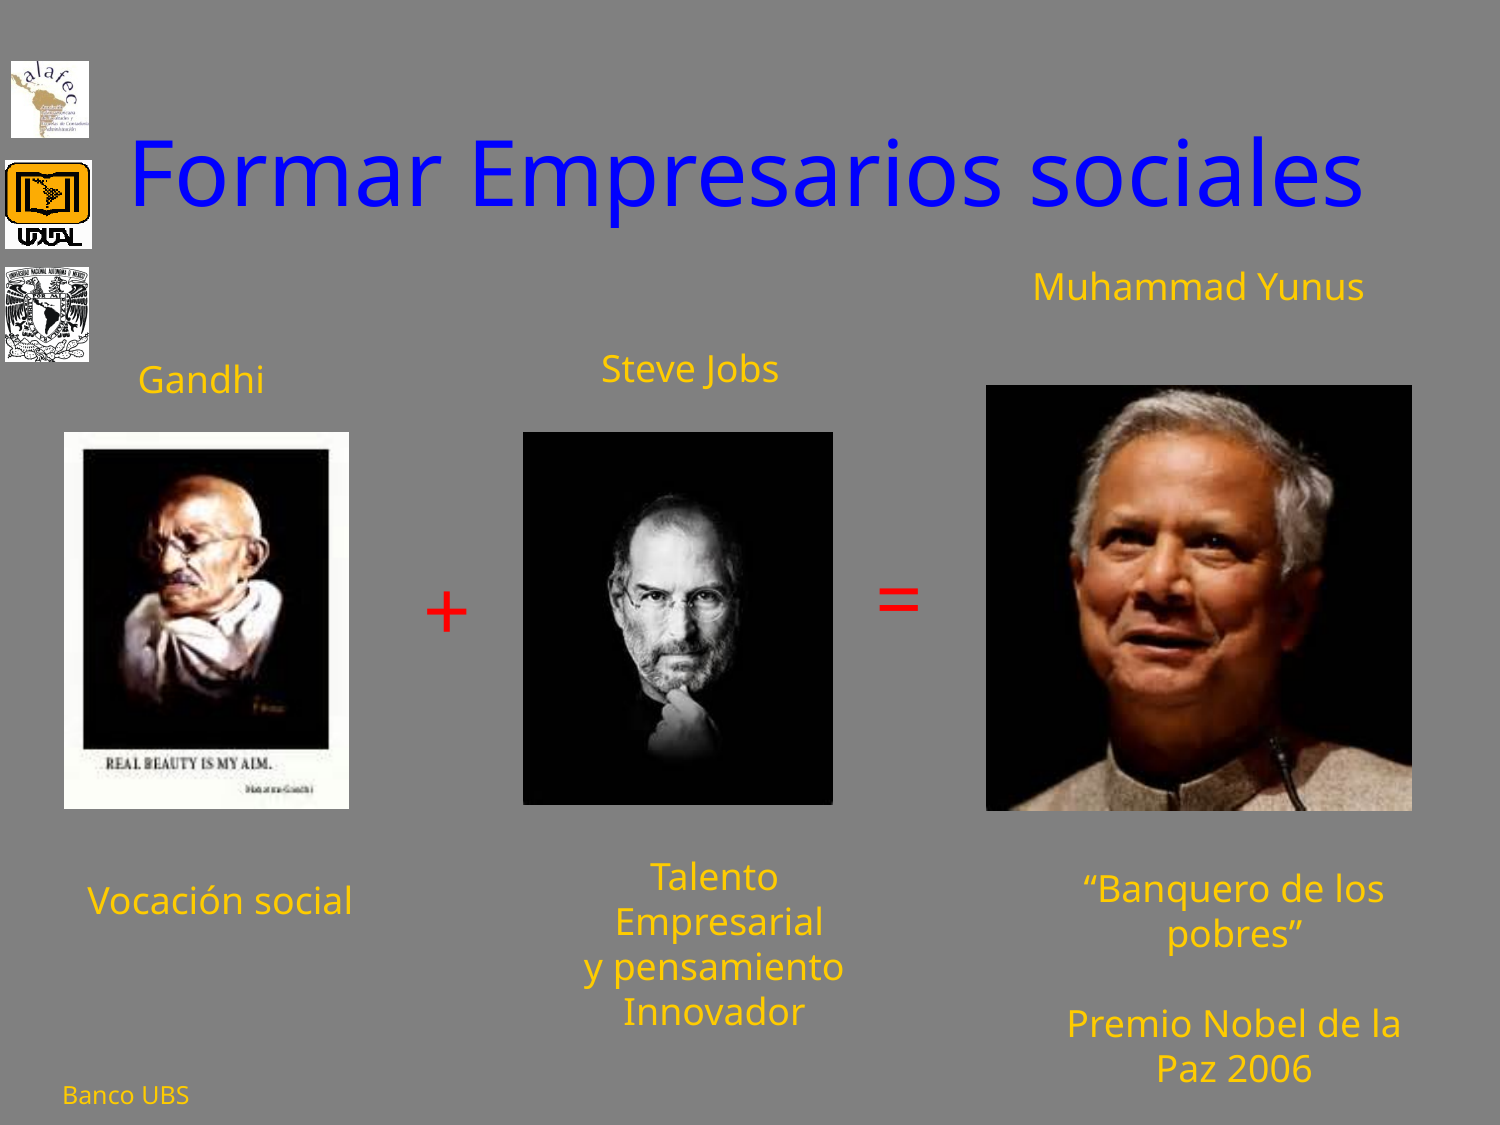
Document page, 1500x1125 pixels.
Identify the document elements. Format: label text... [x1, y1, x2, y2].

title Formar Empresarios sociales [112, 49, 1388, 290]
text_box Talento Empresarial y pensamiento Innovador [569, 846, 870, 1086]
picture [11, 61, 89, 138]
picture [523, 432, 834, 805]
text_box Vocación social [72, 869, 369, 930]
text_box Banco UBS [47, 1072, 205, 1117]
text_box Muhammad Yunus [1017, 255, 1381, 316]
text_box Gandhi [122, 348, 281, 409]
picture [5, 267, 89, 362]
picture [64, 432, 349, 809]
text_box Steve Jobs [586, 337, 805, 398]
text_box “Banquero de los pobres” Premio Nobel de la Paz 2006 [1045, 857, 1424, 1098]
picture [985, 385, 1412, 811]
text_box = [860, 538, 938, 654]
picture [5, 160, 92, 249]
text_box + [408, 550, 486, 666]
